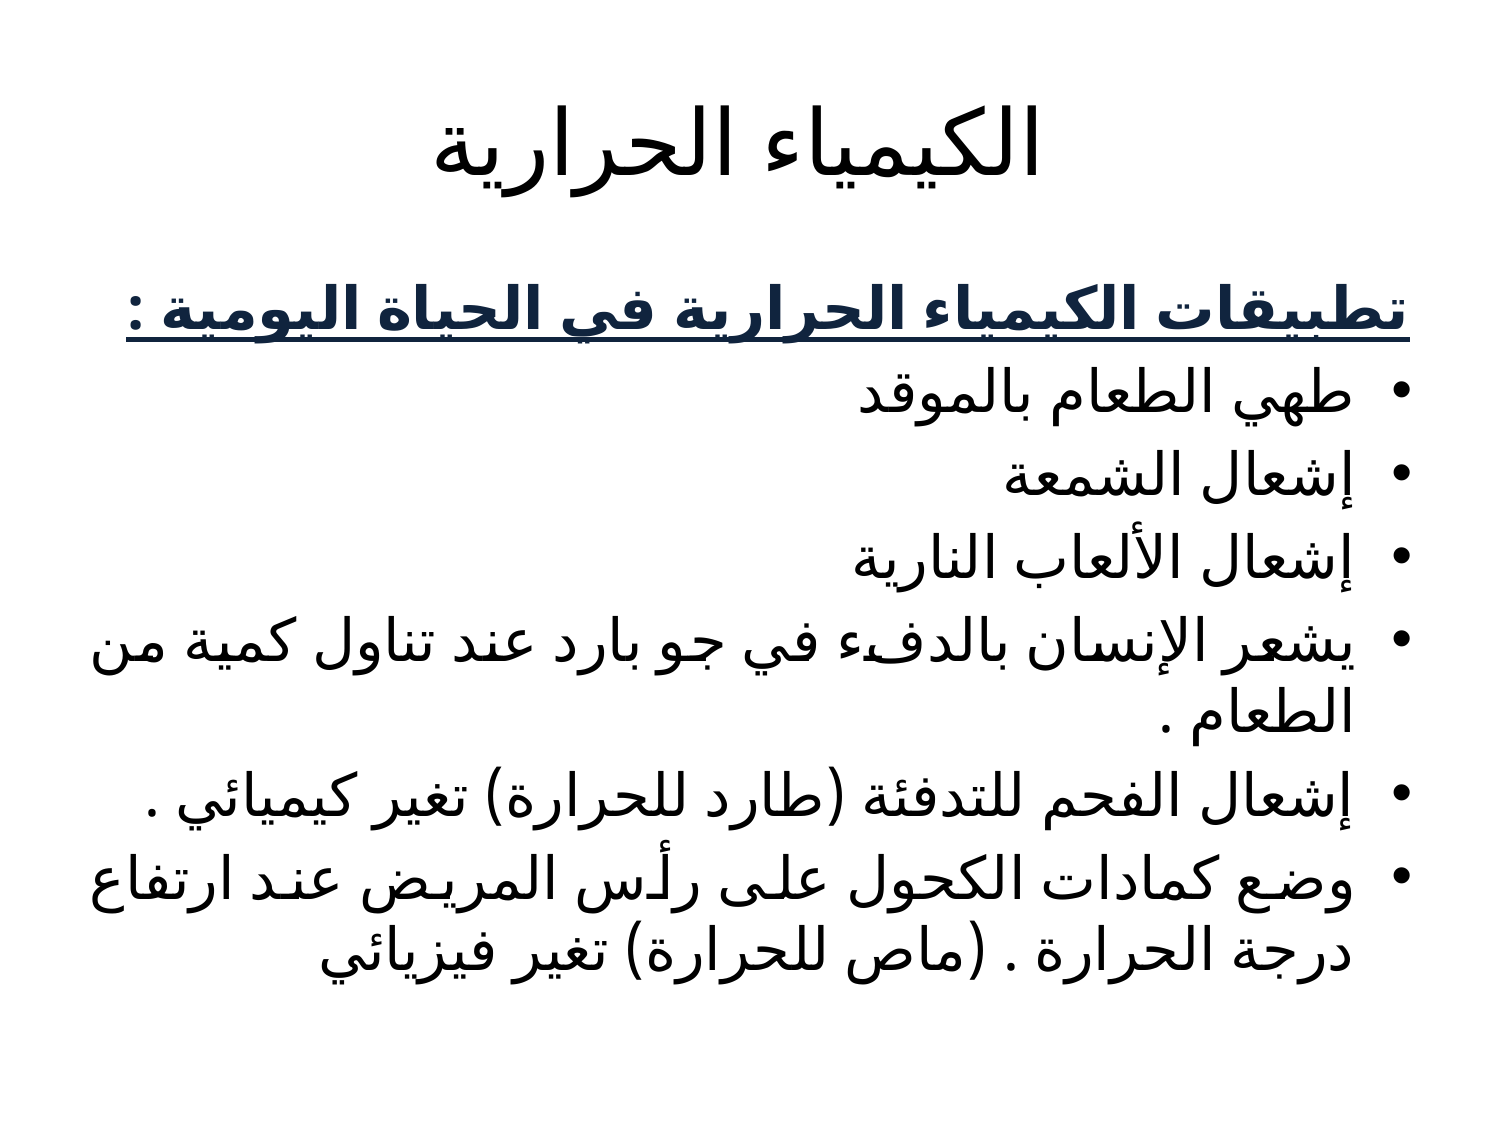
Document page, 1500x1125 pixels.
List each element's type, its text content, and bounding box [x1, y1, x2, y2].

list تطبيقات الكيمياء الحرارية في الحياة اليومية : طهي الطعام بالموقد إشعال الشمعة إشعال الألعاب النارية يشعر الإنسان بالدفء في جو بارد عند تناول كمية من الطعام . إشعال الفحم للتدفئة (طارد للحرارة) تغير كيميائي . وضع كمادات الكحول على رأس المريض عند ارتفاع درجة الحرارة . (ماص للحرارة) تغير فيزيائي [75, 262, 1425, 1005]
title الكيمياء الحرارية [75, 45, 1425, 233]
